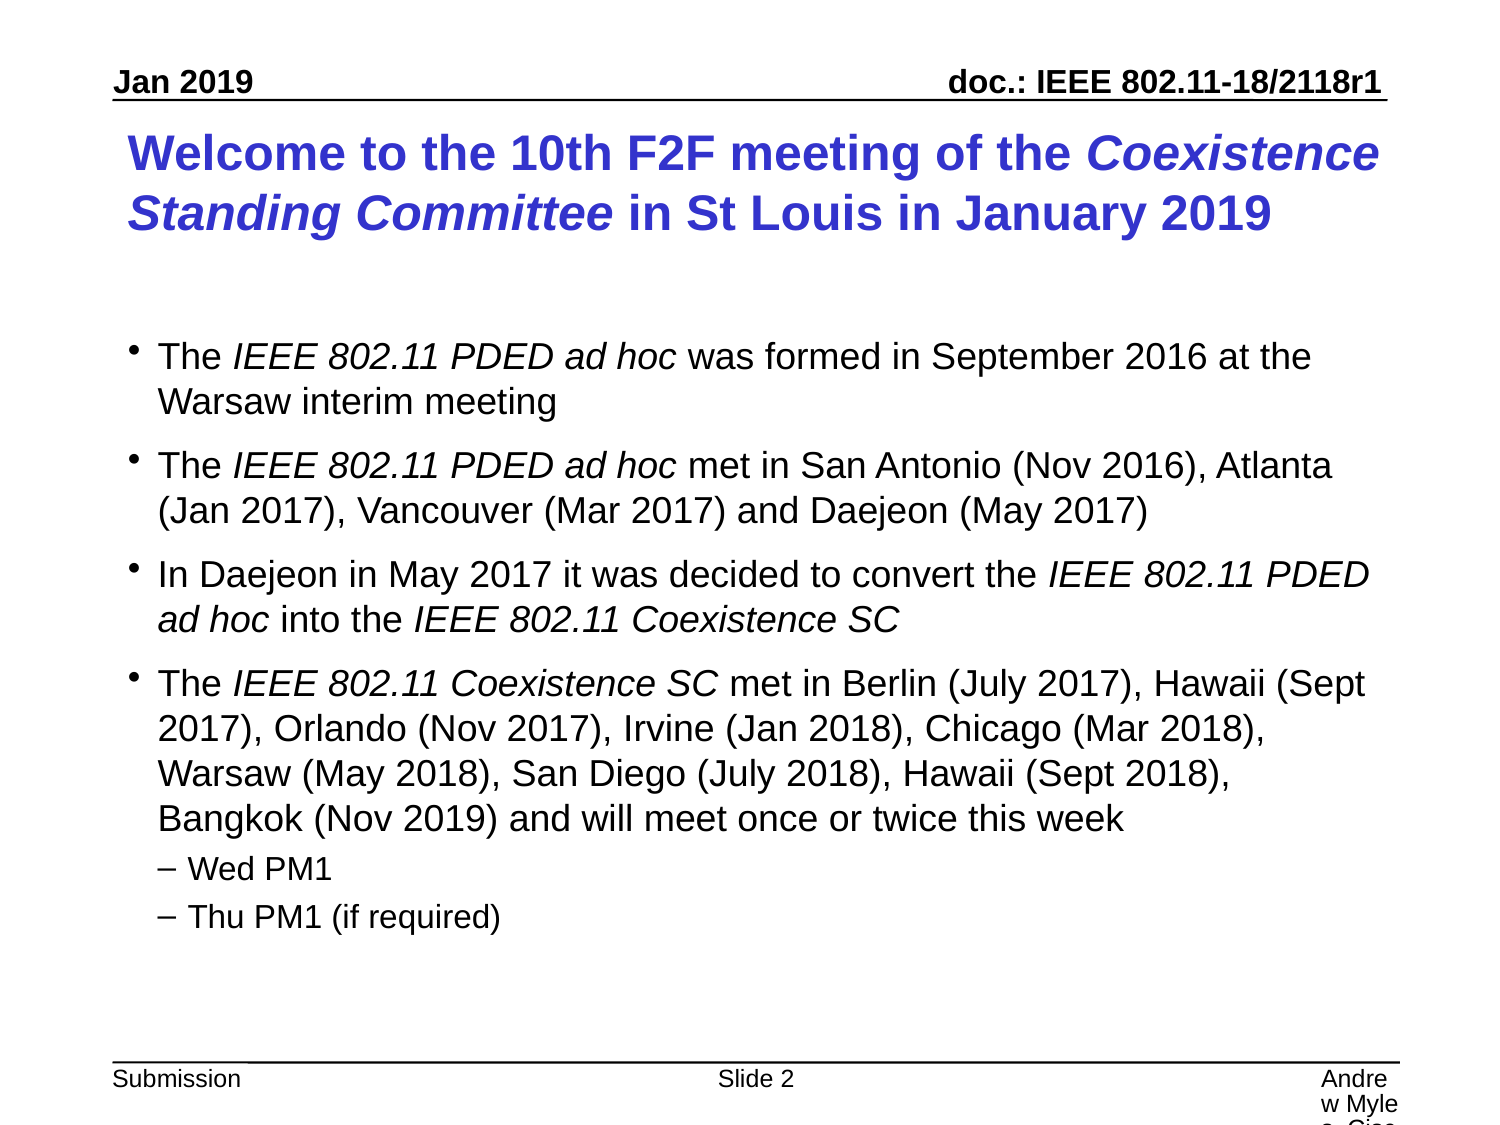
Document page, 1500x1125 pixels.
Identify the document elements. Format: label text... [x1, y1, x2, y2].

title Welcome to the 10th F2F meeting of the Coexistence Standing Committee in St Louis in January 2019 [112, 112, 1413, 288]
footer Andrew Myles, Cisco [1320, 1061, 1402, 1093]
slide_number Slide 2 [709, 1061, 803, 1093]
list The IEEE 802.11 PDED ad hoc was formed in September 2016 at the Warsaw interim meeting The IEEE 802.11 PDED ad hoc met in San Antonio (Nov 2016), Atlanta (Jan 2017), Vancouver (Mar 2017) and Daejeon (May 2017) In Daejeon in May 2017 it was decided to convert the IEEE 802.11 PDED ad hoc into the IEEE 802.11 Coexistence SC The IEEE 802.11 Coexistence SC met in Berlin (July 2017), Hawaii (Sept 2017), Orlando (Nov 2017), Irvine (Jan 2018), Chicago (Mar 2018), Warsaw (May 2018), San Diego (July 2018), Hawaii (Sept 2018), Bangkok (Nov 2019) and will meet once or twice this week Wed PM1 Thu PM1 (if required) [112, 324, 1388, 1000]
